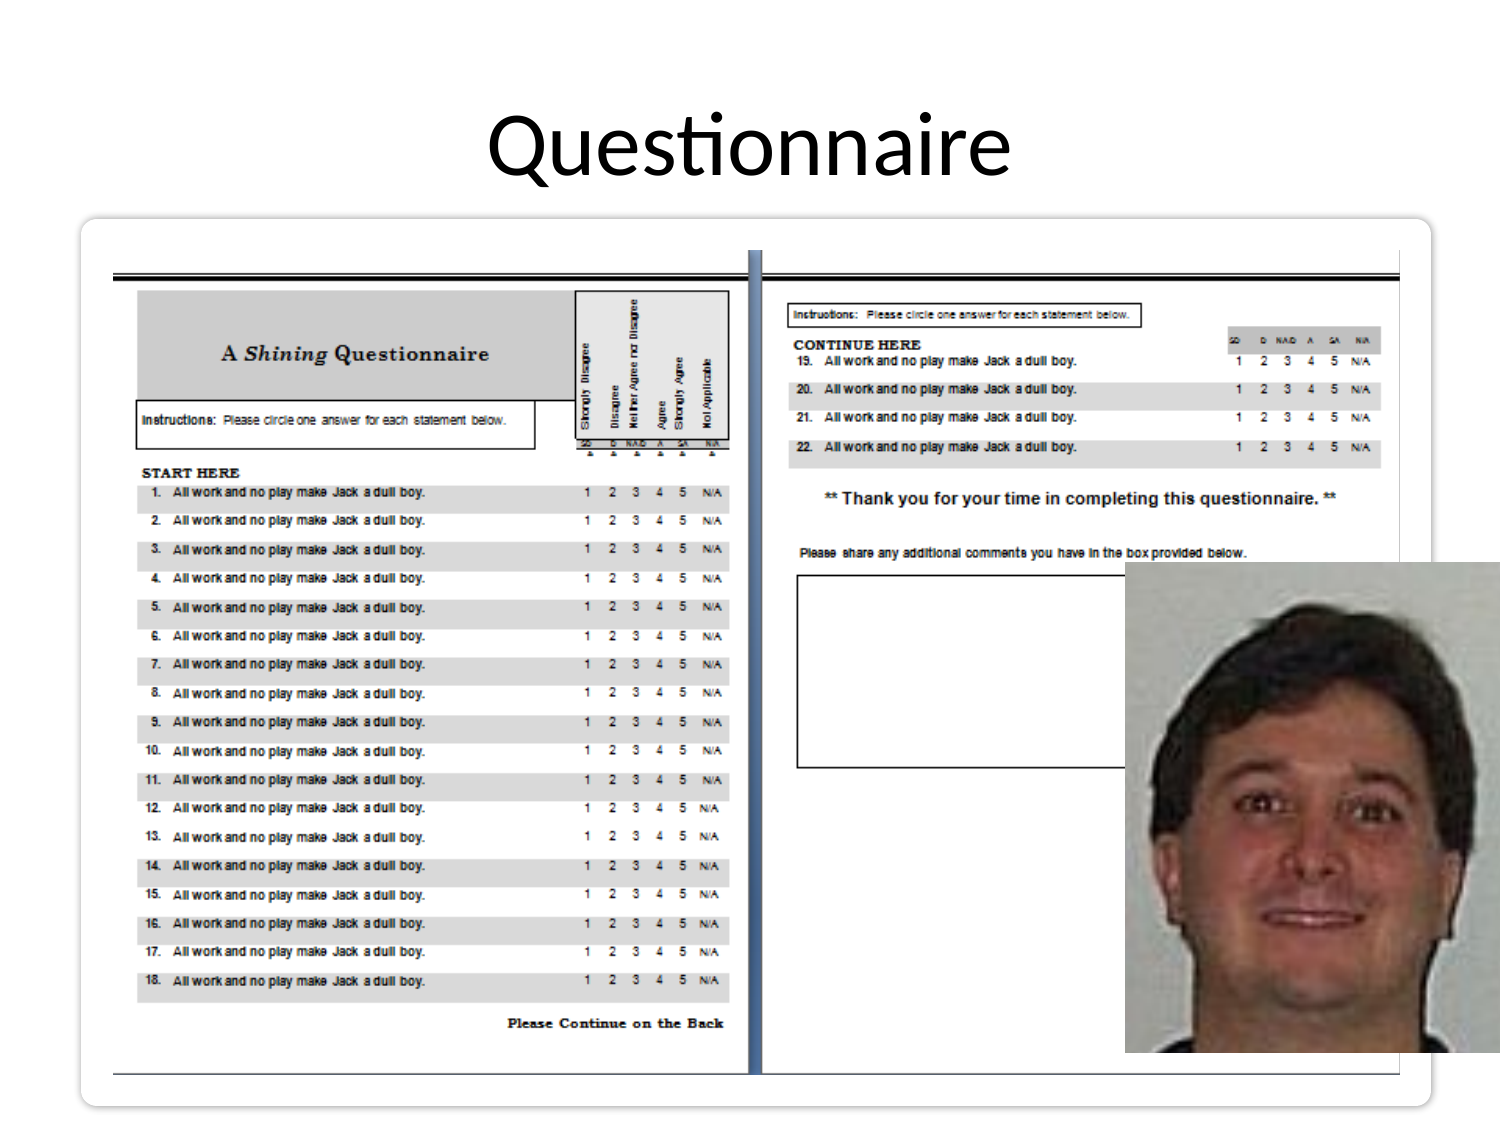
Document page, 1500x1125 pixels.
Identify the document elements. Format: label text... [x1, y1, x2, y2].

title Questionnaire [75, 45, 1425, 233]
picture [112, 249, 1500, 1076]
